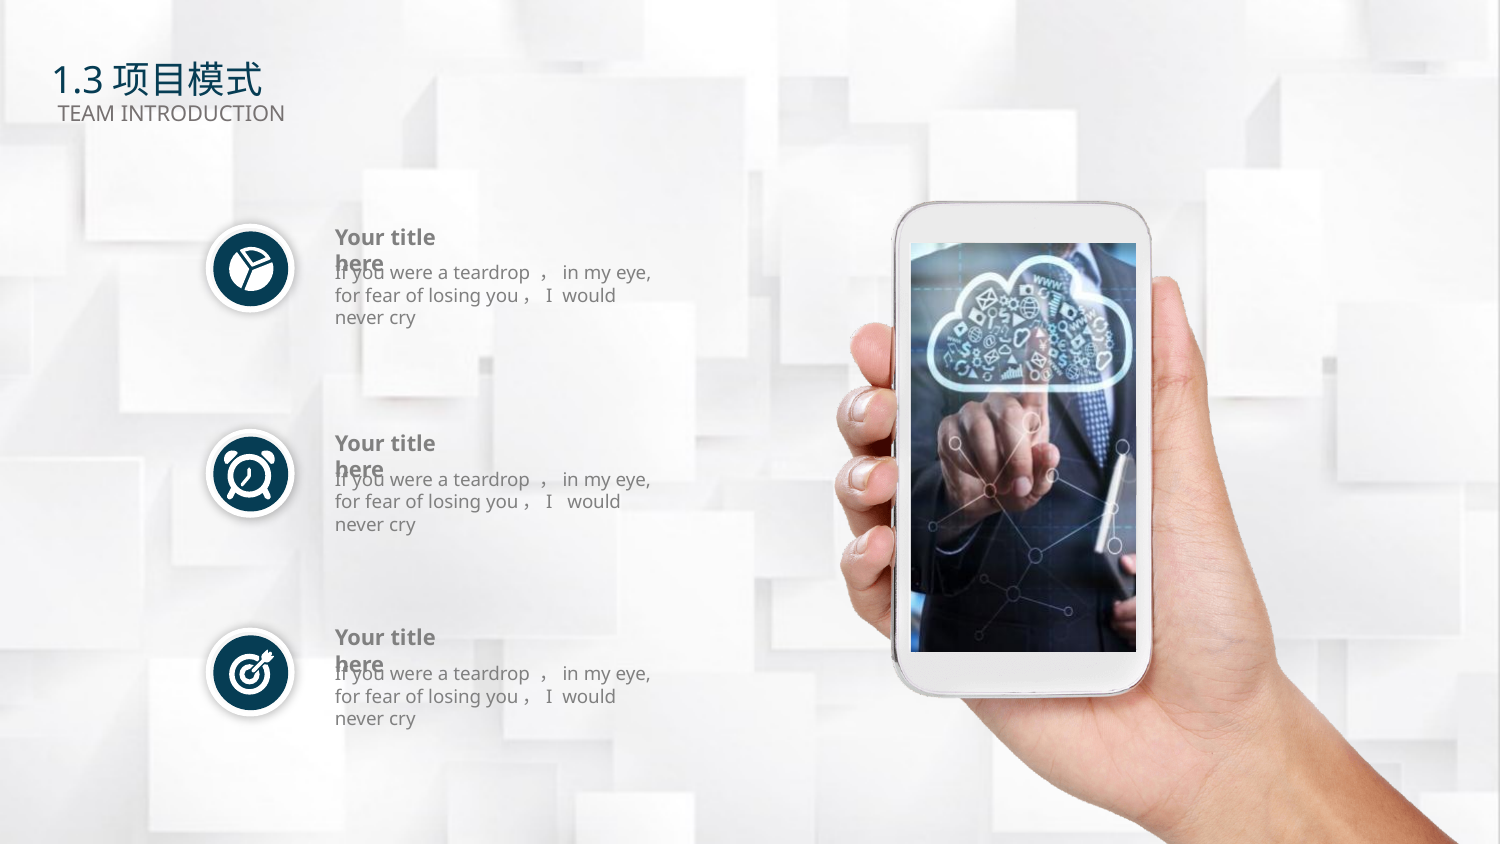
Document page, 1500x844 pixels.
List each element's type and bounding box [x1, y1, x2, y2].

text_box [320, 215, 686, 315]
text_box [228, 245, 274, 292]
text_box [319, 616, 672, 716]
text_box [229, 649, 275, 695]
picture [0, 0, 1500, 844]
text_box [207, 225, 293, 311]
text_box [207, 629, 293, 715]
text_box [57, 44, 302, 134]
text_box [223, 449, 276, 500]
text_box [319, 421, 672, 521]
text_box [207, 430, 293, 516]
